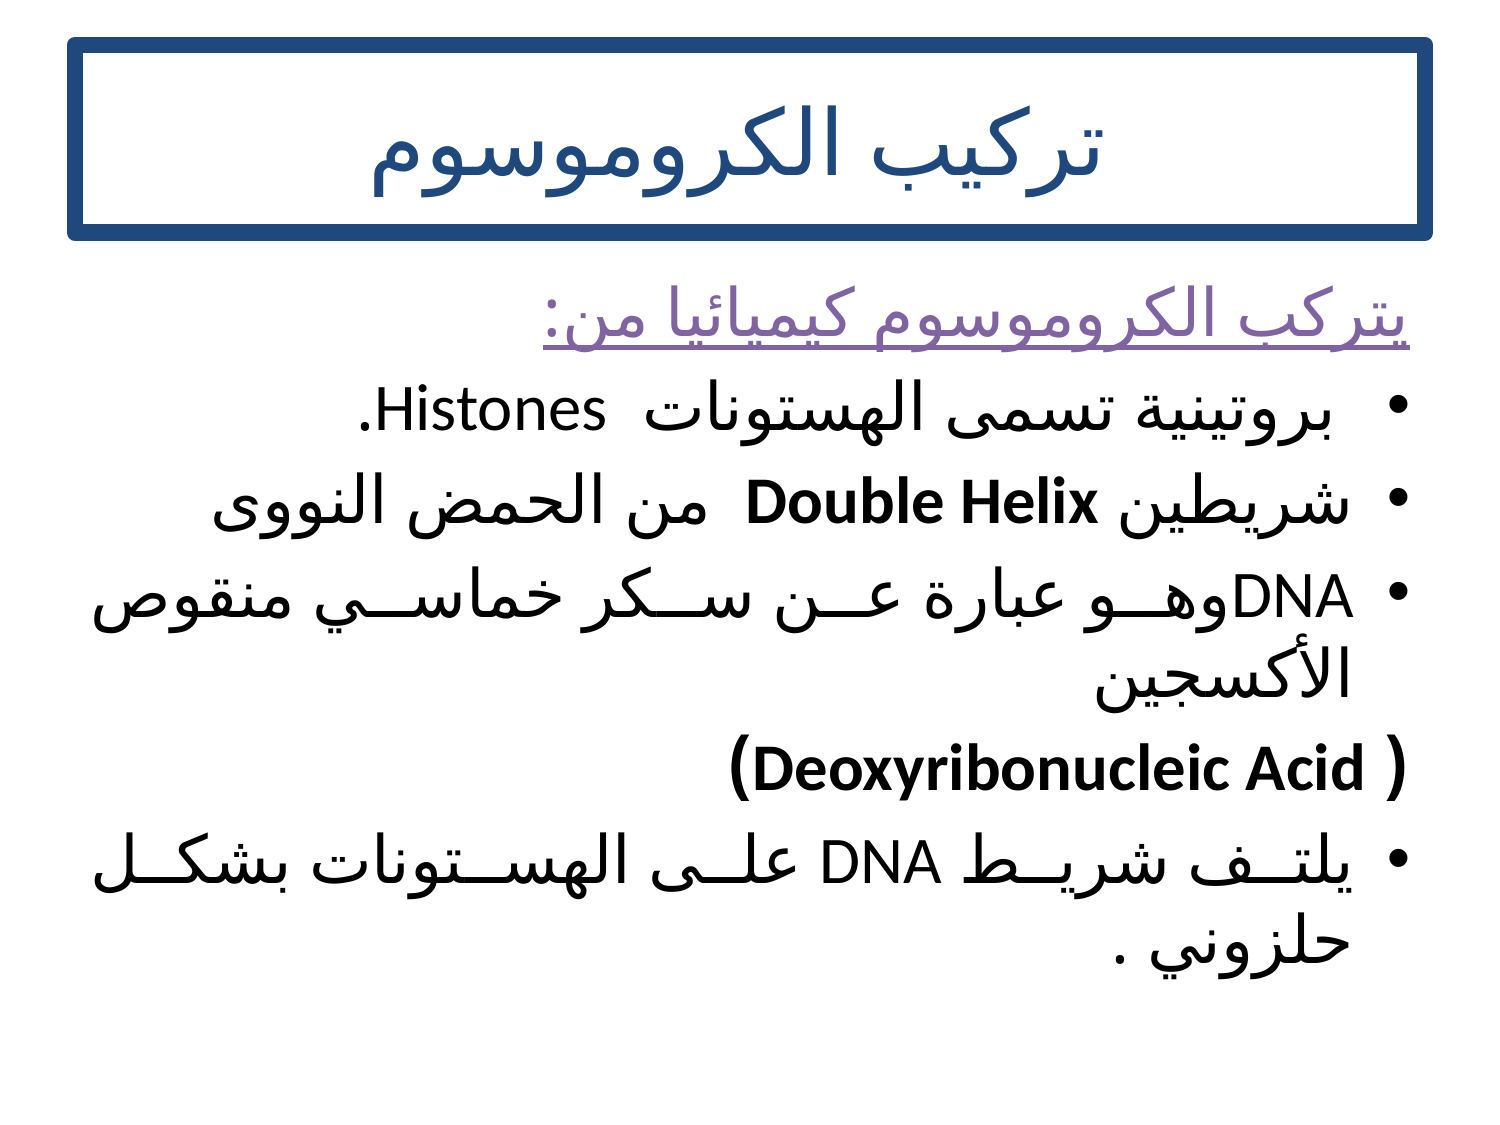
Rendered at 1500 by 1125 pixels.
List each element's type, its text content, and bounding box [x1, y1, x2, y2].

list يتركب الكروموسوم كيميائيا من: بروتينية تسمى الهستونات Histones. شريطين Double Helix من الحمض النووى DNAوهو عبارة عن سكر خماسي منقوص الأكسجين ( Deoxyribonucleic Acid) يلتف شريط DNA على الهستونات بشكل حلزوني . [75, 262, 1425, 1005]
title تركيب الكروموسوم [75, 45, 1425, 233]
